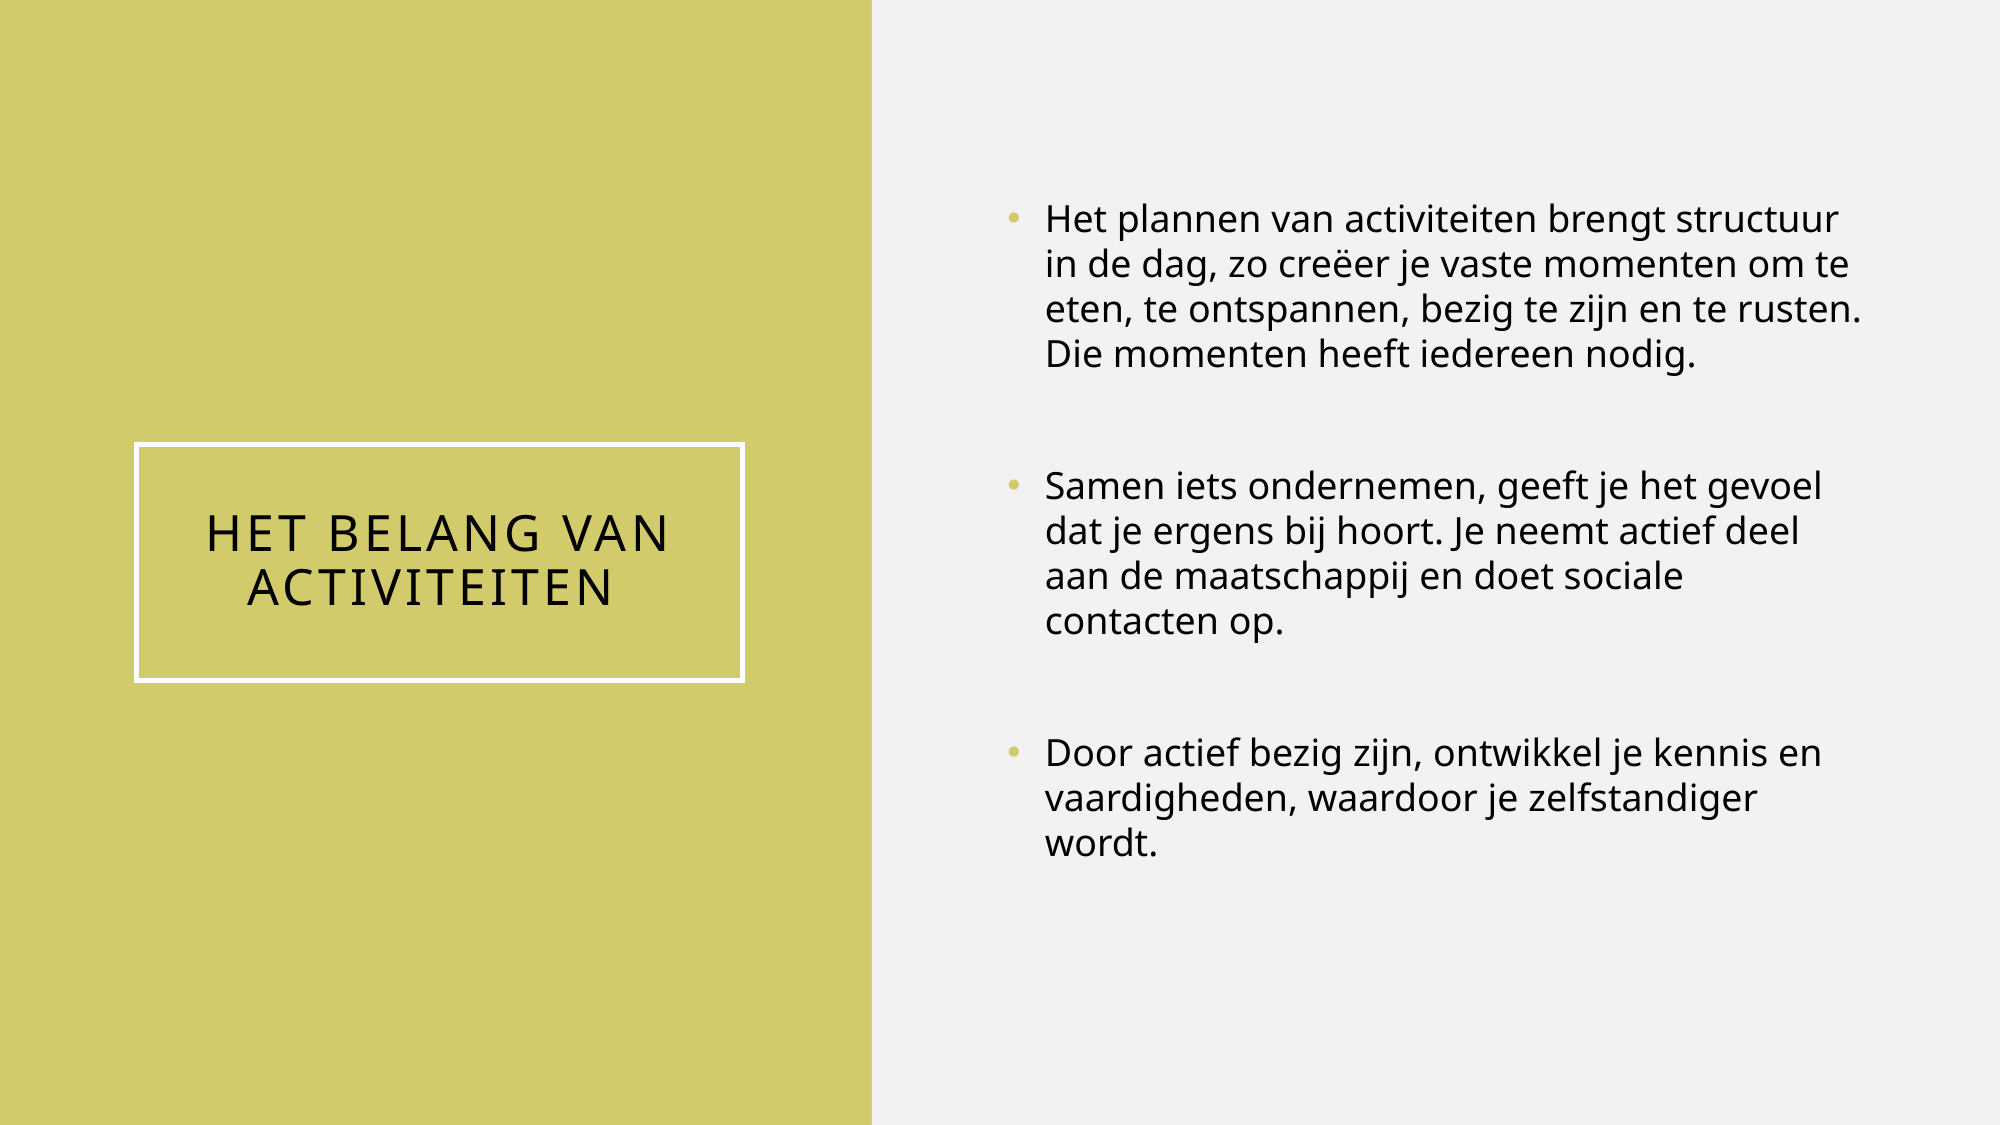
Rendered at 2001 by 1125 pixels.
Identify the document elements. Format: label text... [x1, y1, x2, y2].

text_box [871, 0, 2000, 1125]
list Het plannen van activiteiten brengt structuur in de dag, zo creëer je vaste momenten om te eten, te ontspannen, bezig te zijn en te rusten. Die momenten heeft iedereen nodig. Samen iets ondernemen, geeft je het gevoel dat je ergens bij hoort. Je neemt actief deel aan de maatschappij en doet sociale contacten op. Door actief bezig zijn, ontwikkel je kennis en vaardigheden, waardoor je zelfstandiger wordt. [992, 131, 1880, 994]
title Het belang van activiteiten [134, 442, 745, 683]
